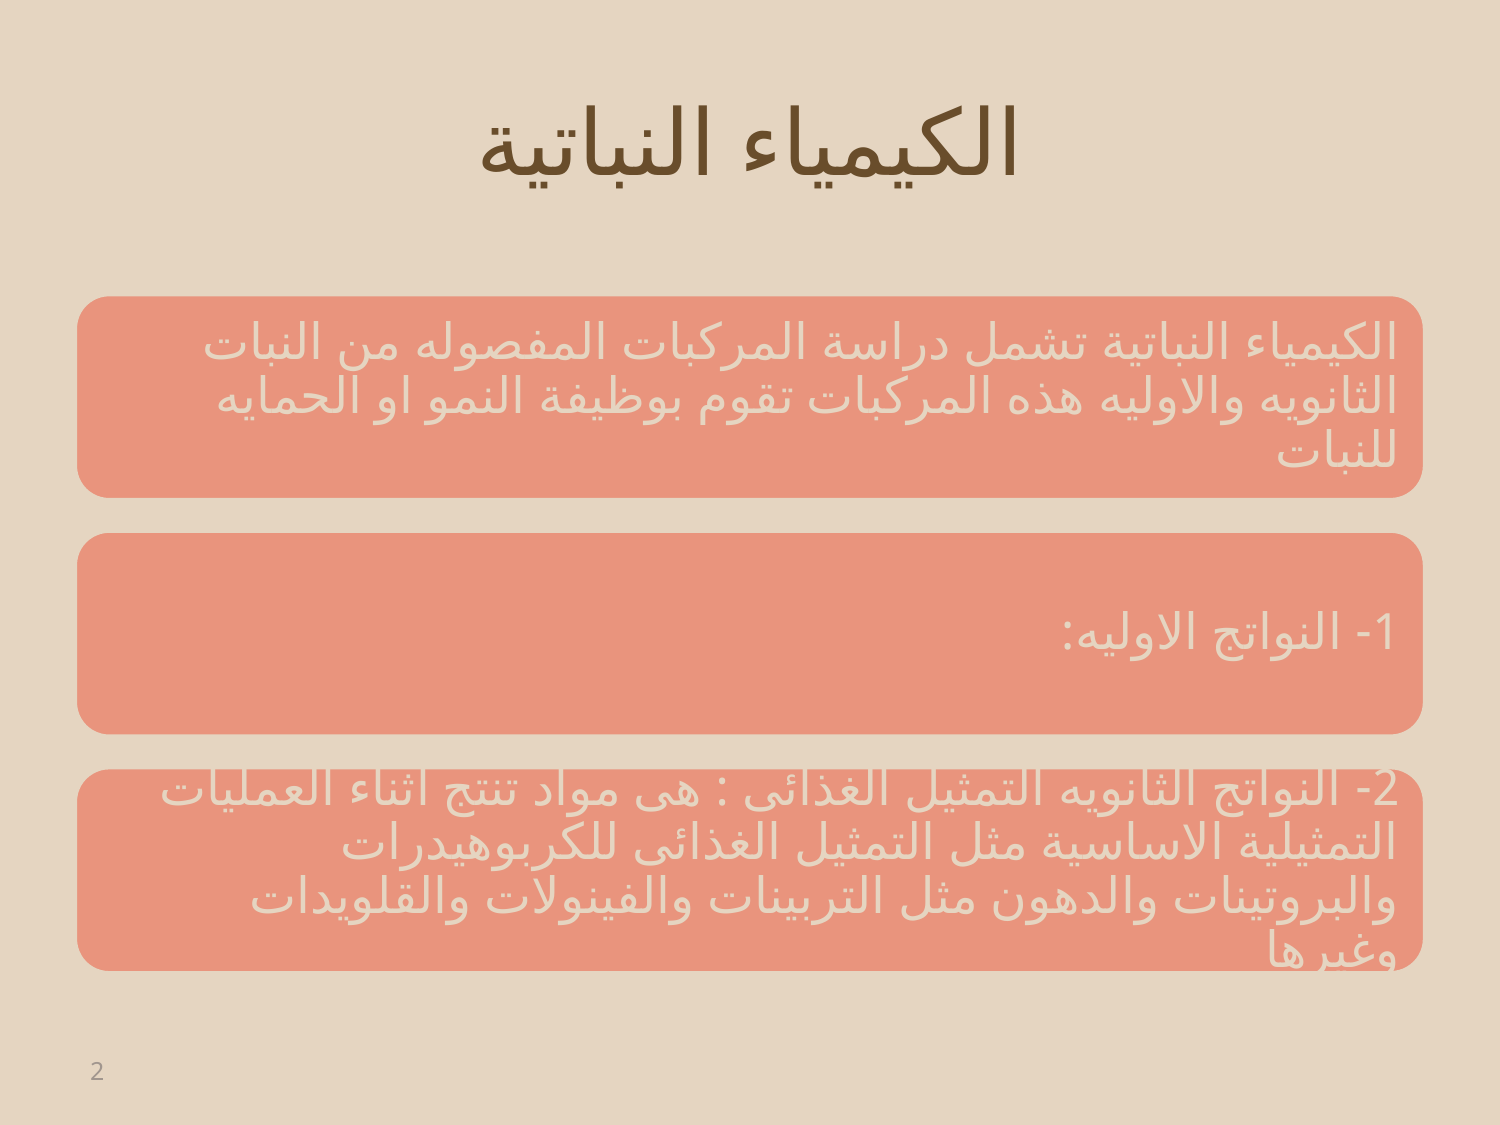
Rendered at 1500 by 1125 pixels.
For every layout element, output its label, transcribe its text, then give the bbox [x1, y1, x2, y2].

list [74, 262, 1426, 1006]
title الكيمياء النباتية [75, 45, 1425, 233]
slide_number 2 [75, 1042, 425, 1103]
